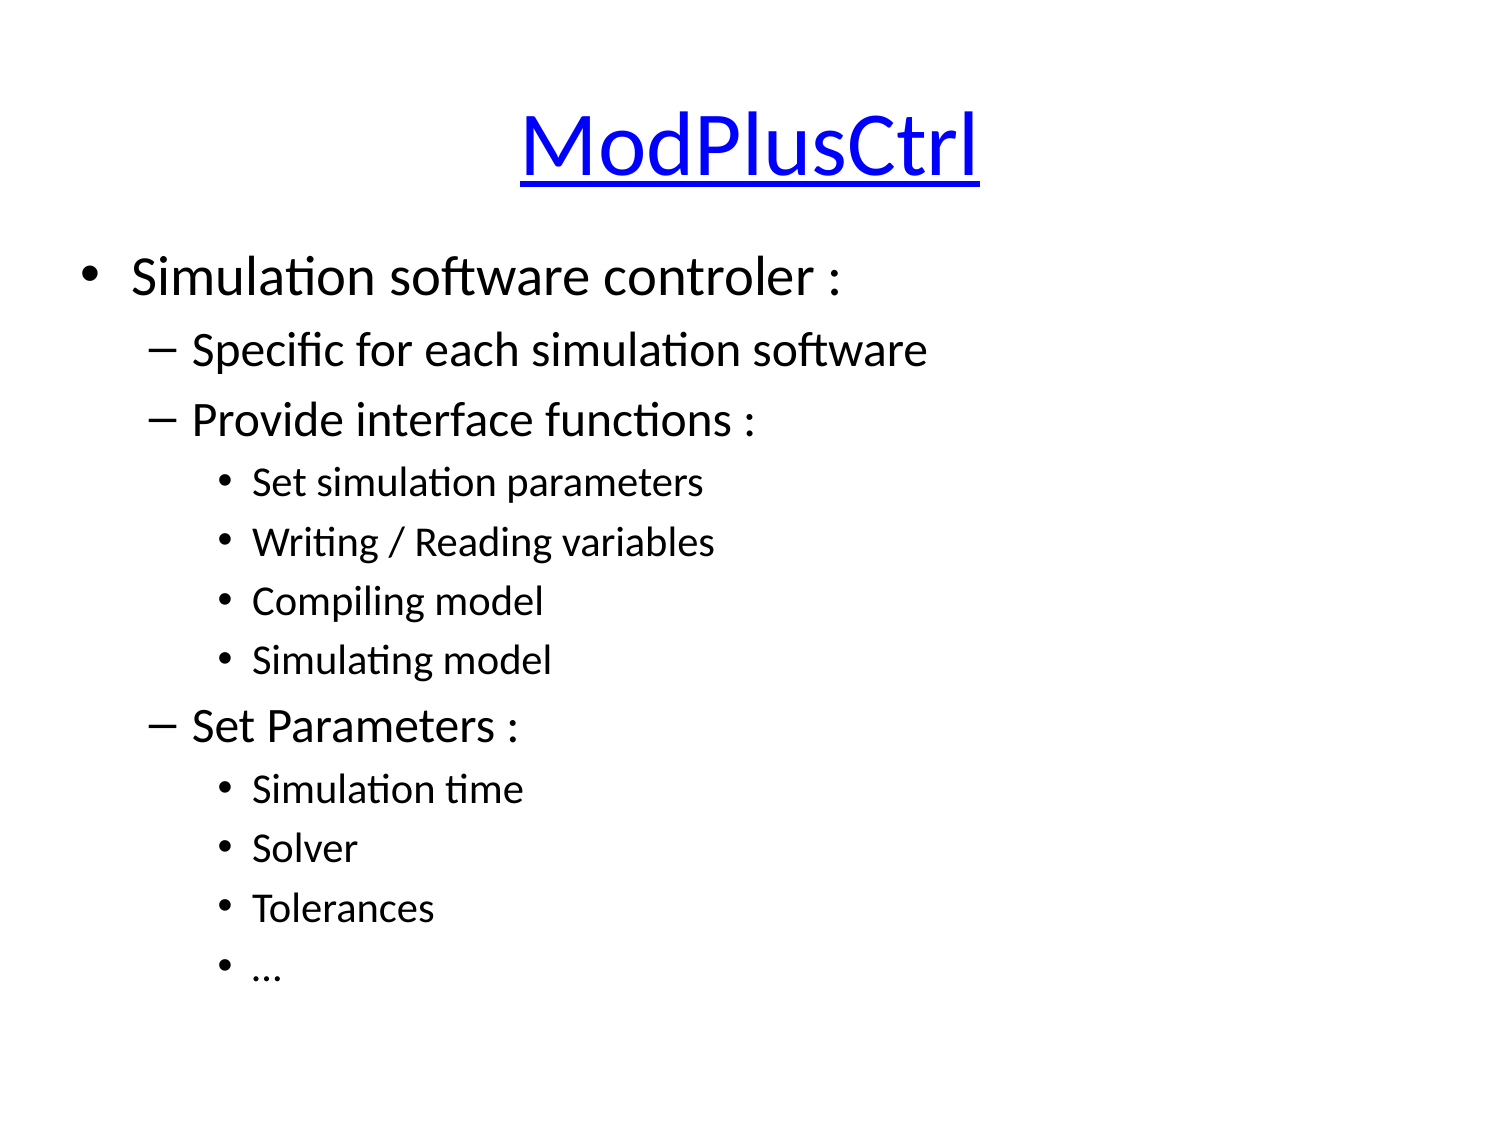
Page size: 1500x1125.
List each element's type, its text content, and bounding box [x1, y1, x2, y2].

list Simulation software controler : Specific for each simulation software Provide interface functions : Set simulation parameters Writing / Reading variables Compiling model Simulating model Set Parameters : Simulation time Solver Tolerances … [64, 231, 1425, 1005]
title ModPlusCtrl [75, 45, 1425, 231]
